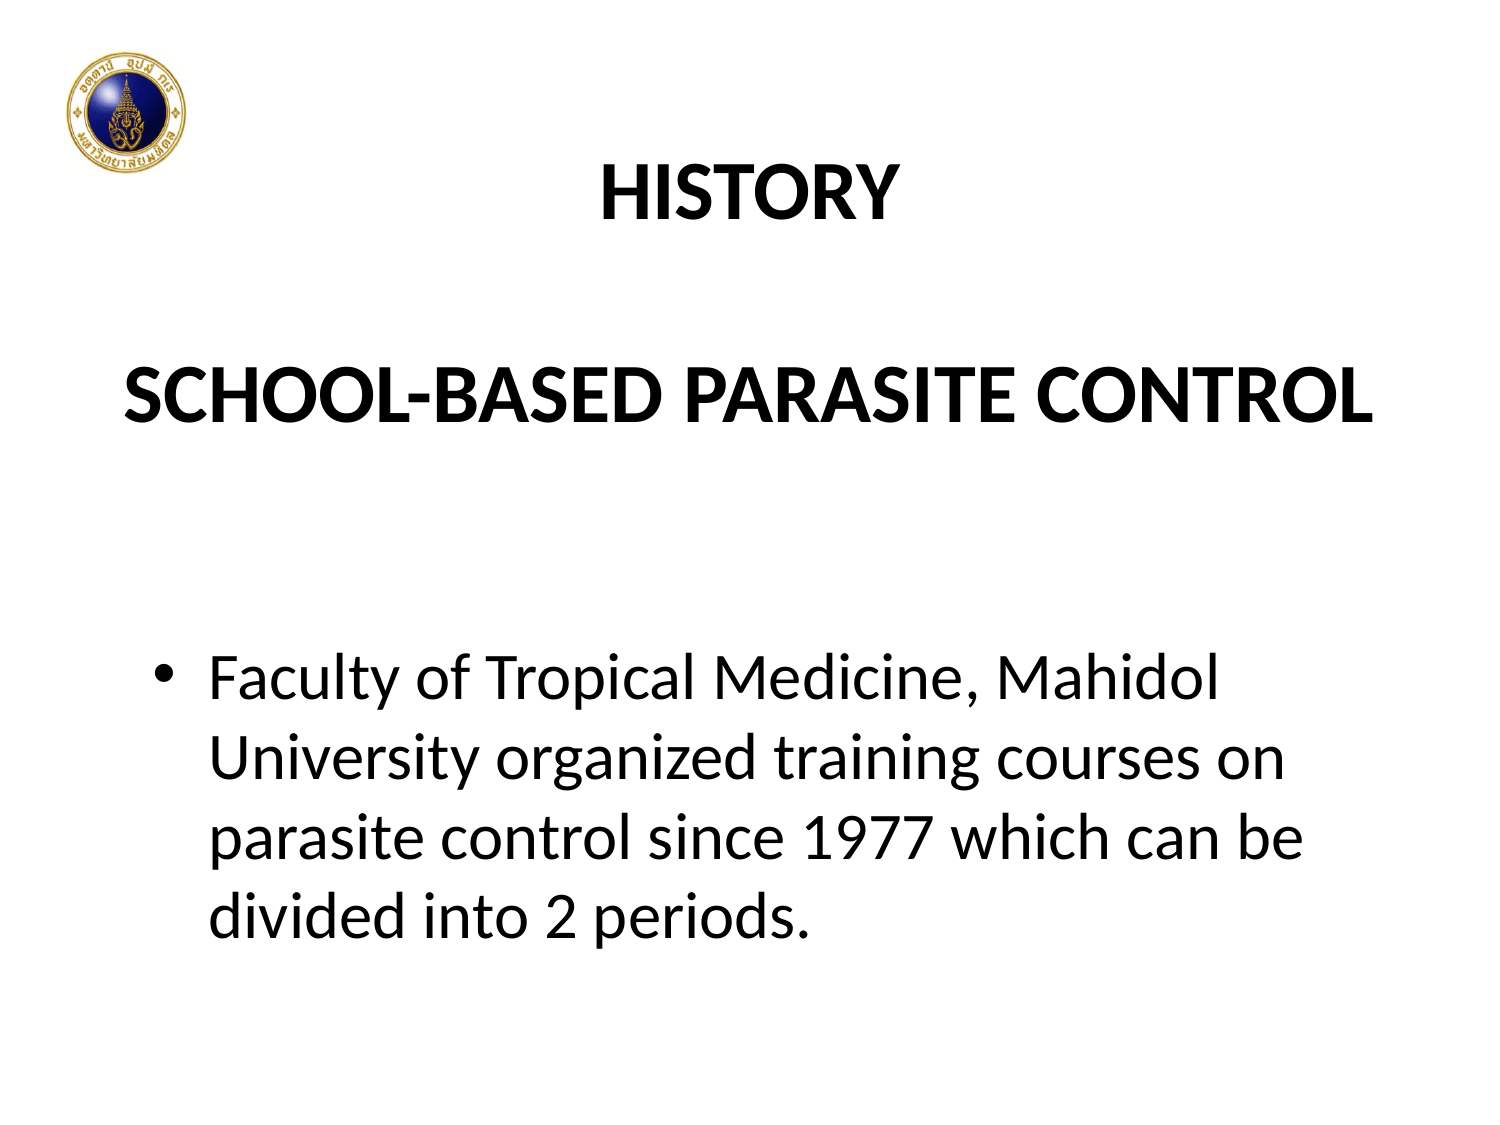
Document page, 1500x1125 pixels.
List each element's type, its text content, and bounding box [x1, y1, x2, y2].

picture [64, 49, 188, 176]
title HISTORY SCHOOL-BASED PARASITE CONTROL [75, 125, 1425, 450]
list Faculty of Tropical Medicine, Mahidol University organized training courses on parasite control since 1977 which can be divided into 2 periods. [137, 624, 1425, 1075]
